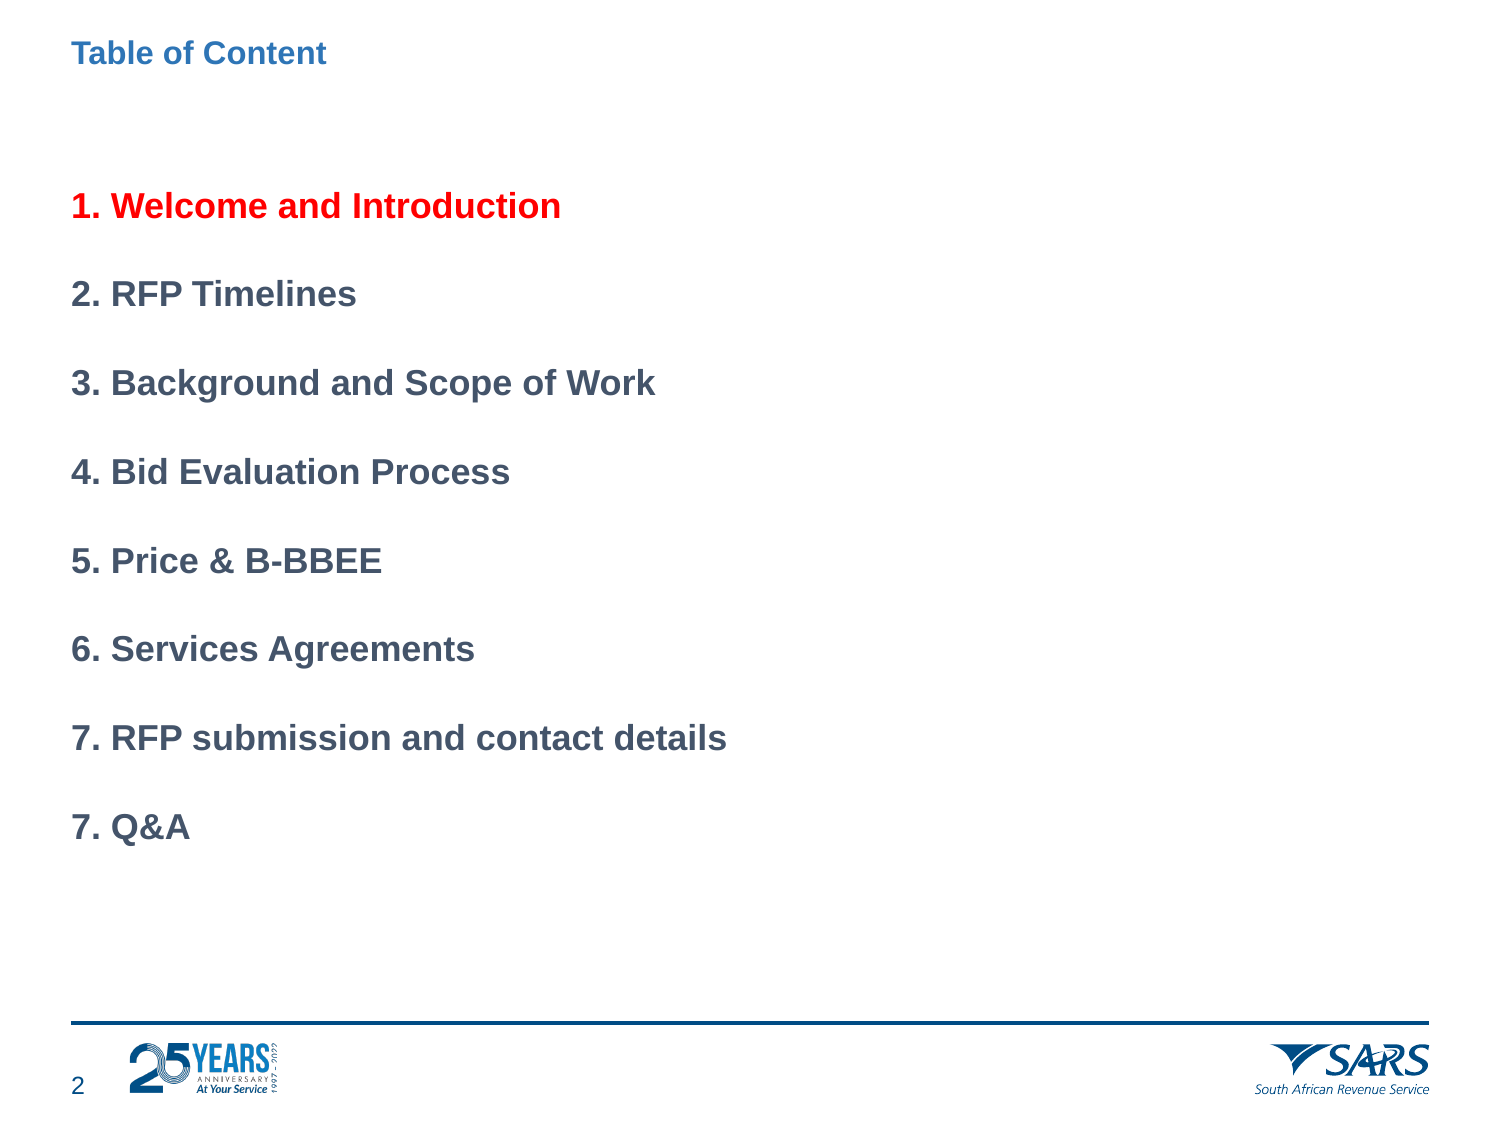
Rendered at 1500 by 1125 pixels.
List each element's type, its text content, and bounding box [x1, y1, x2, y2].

list 1. Welcome and Introduction 2. RFP Timelines 3. Background and Scope of Work 4. Bid Evaluation Process 5. Price & B-BBEE 6. Services Agreements 7. RFP submission and contact details 7. Q&A [56, 159, 1430, 857]
slide_number 1 [56, 1054, 394, 1115]
title Table of Content [56, 28, 1350, 116]
